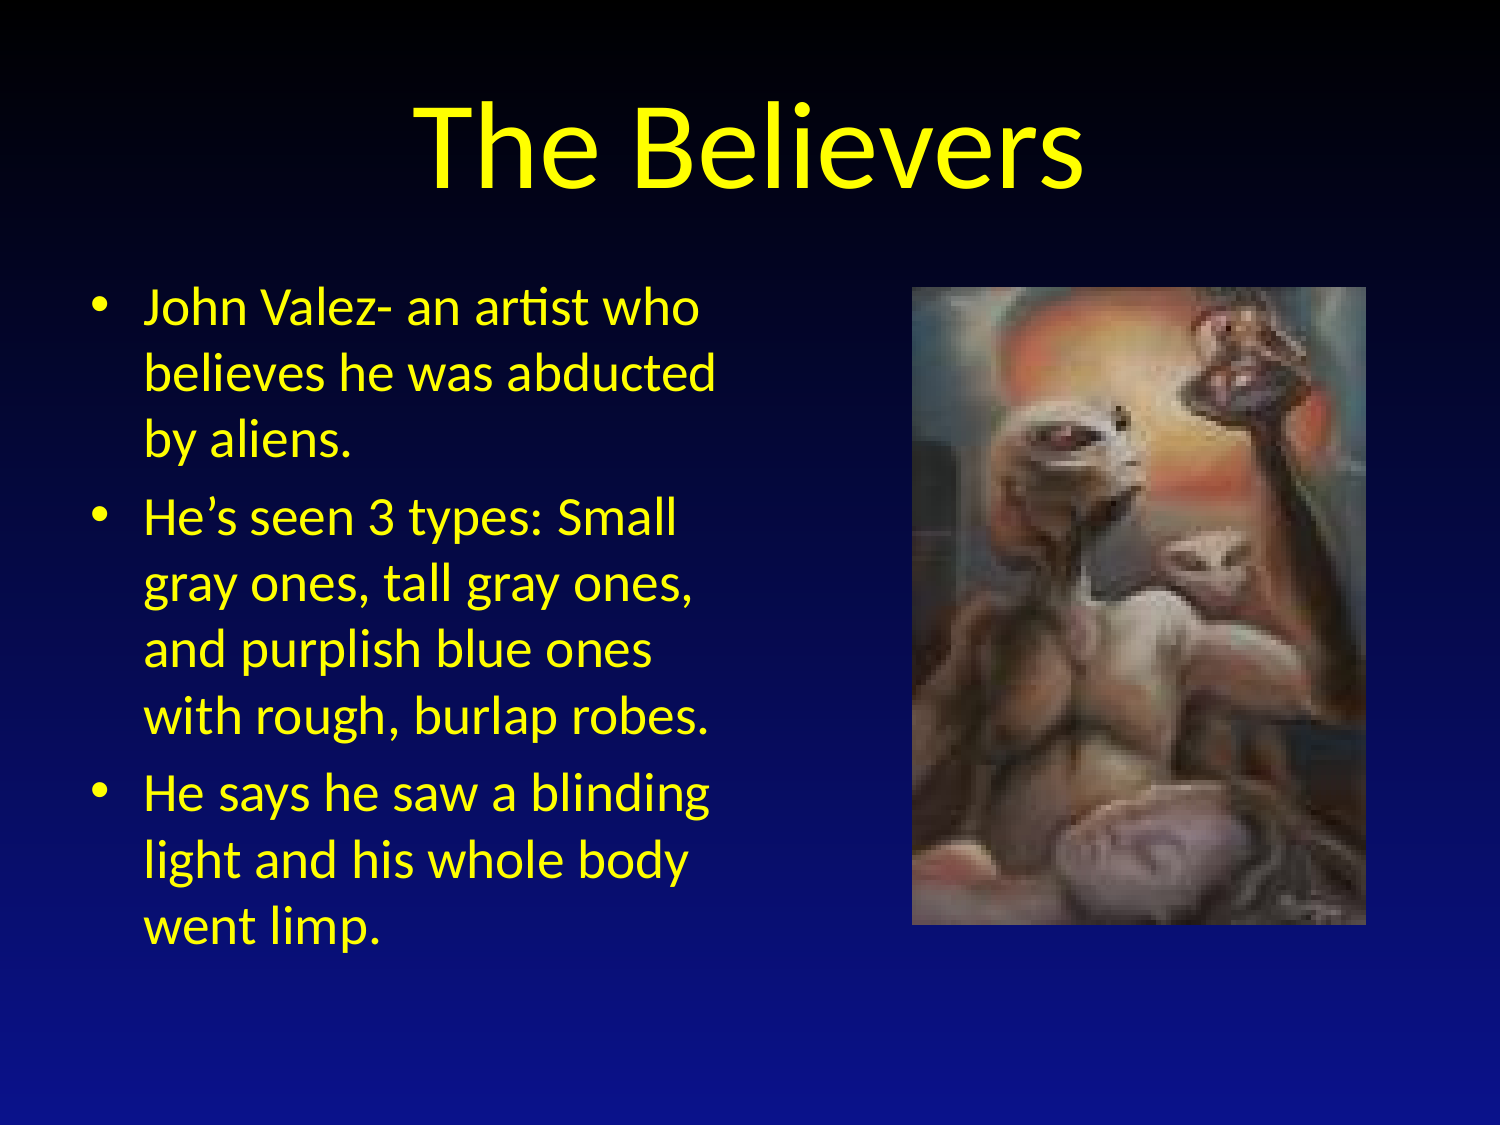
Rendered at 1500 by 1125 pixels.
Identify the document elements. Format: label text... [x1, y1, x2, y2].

list John Valez- an artist who believes he was abducted by aliens. He’s seen 3 types: Small gray ones, tall gray ones, and purplish blue ones with rough, burlap robes. He says he saw a blinding light and his whole body went limp. [75, 262, 738, 1005]
title The Believers [75, 45, 1425, 233]
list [912, 287, 1366, 926]
